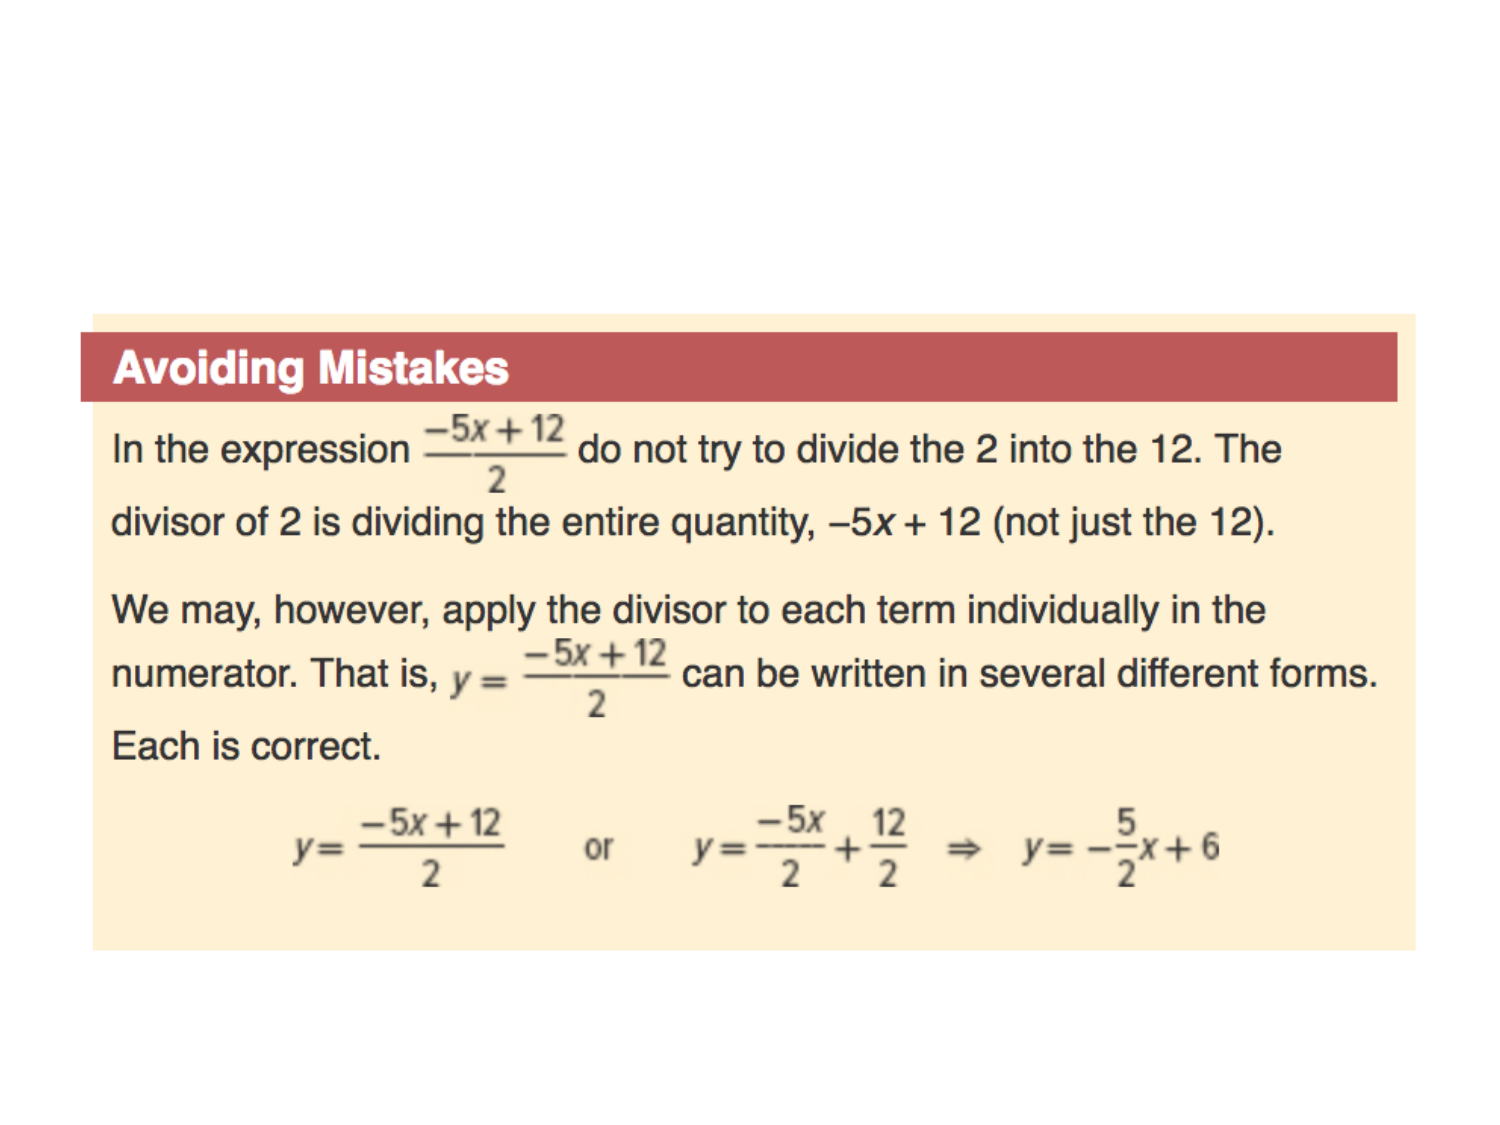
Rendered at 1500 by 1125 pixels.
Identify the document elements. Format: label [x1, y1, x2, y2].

list [74, 262, 1426, 1006]
